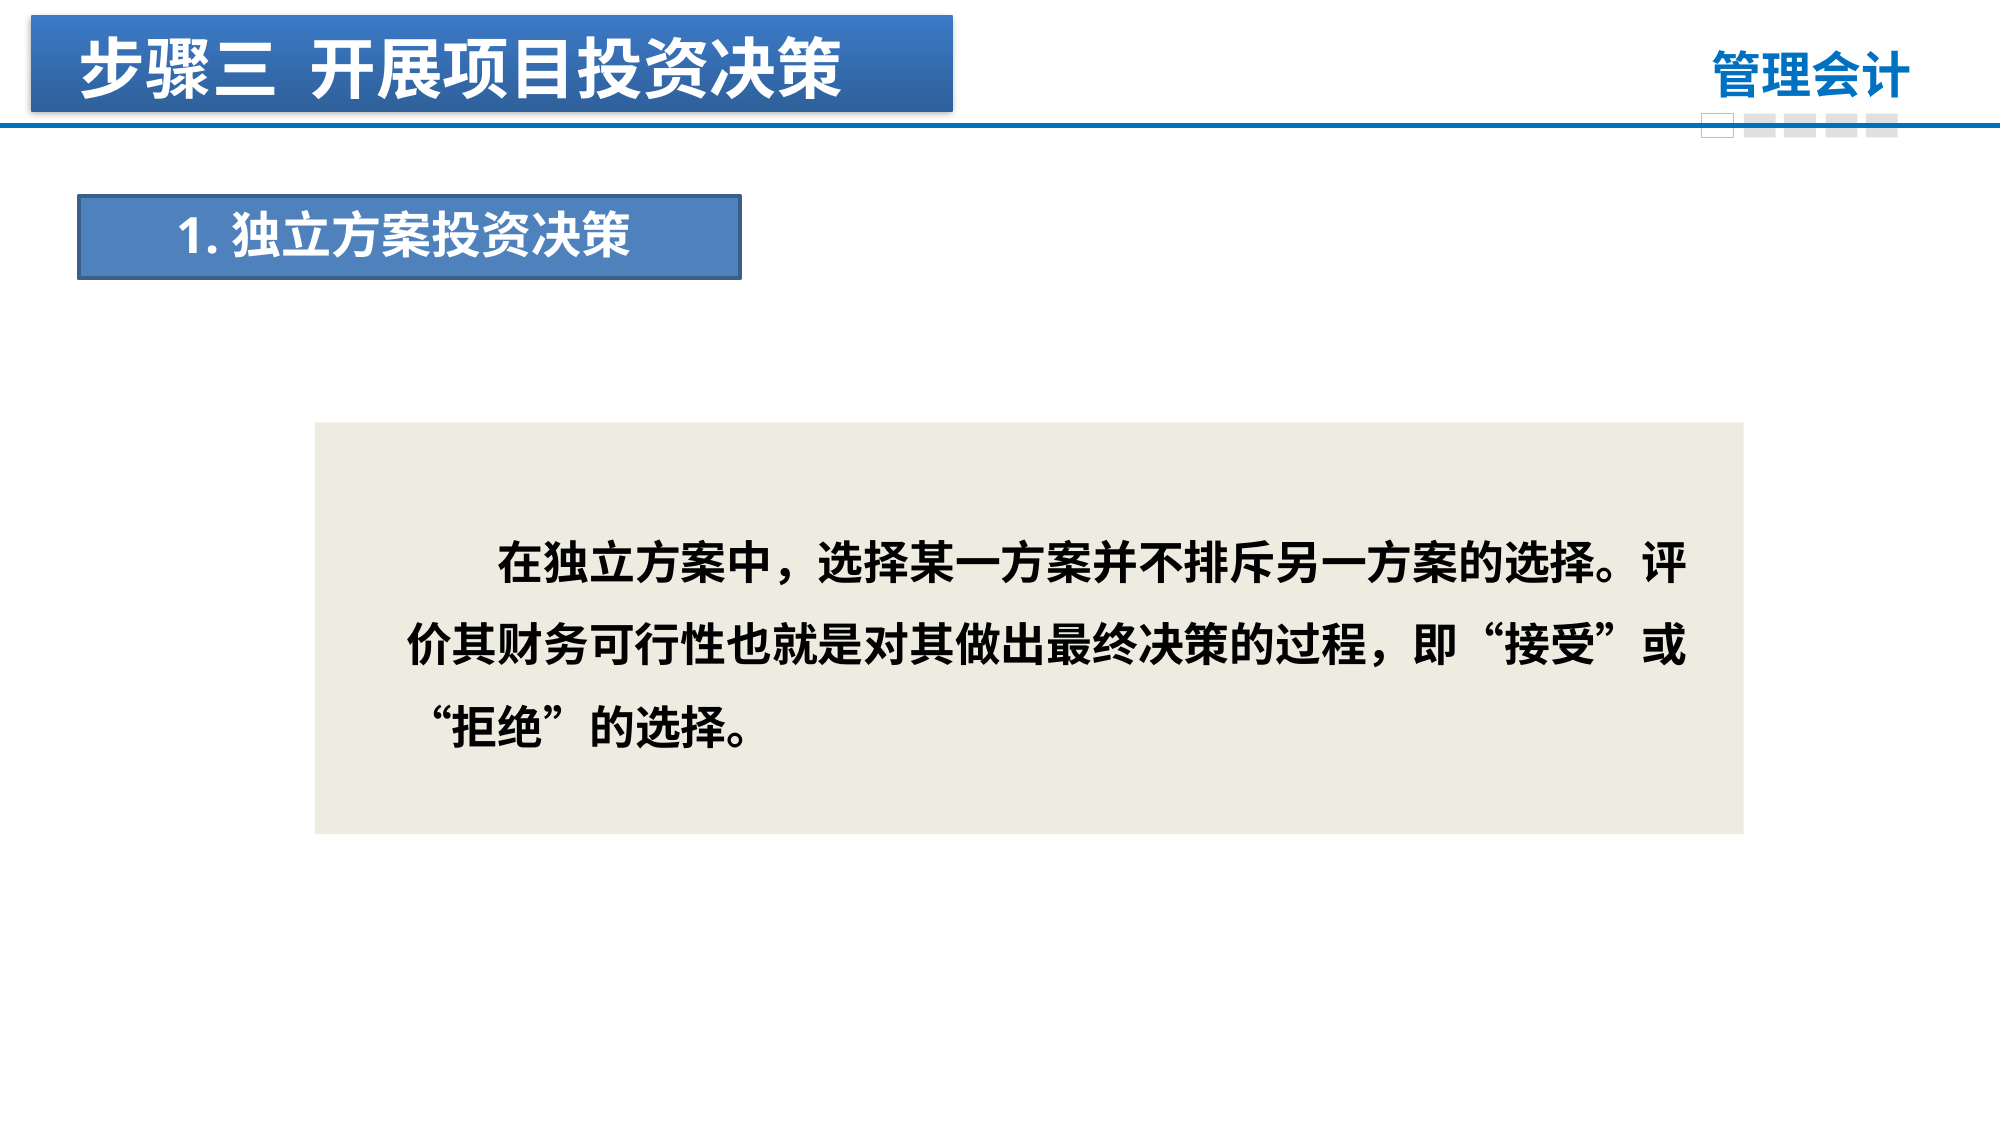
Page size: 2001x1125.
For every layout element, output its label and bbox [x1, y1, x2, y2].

text_box [78, 195, 741, 279]
text_box [31, 14, 953, 117]
text_box [314, 422, 1744, 835]
